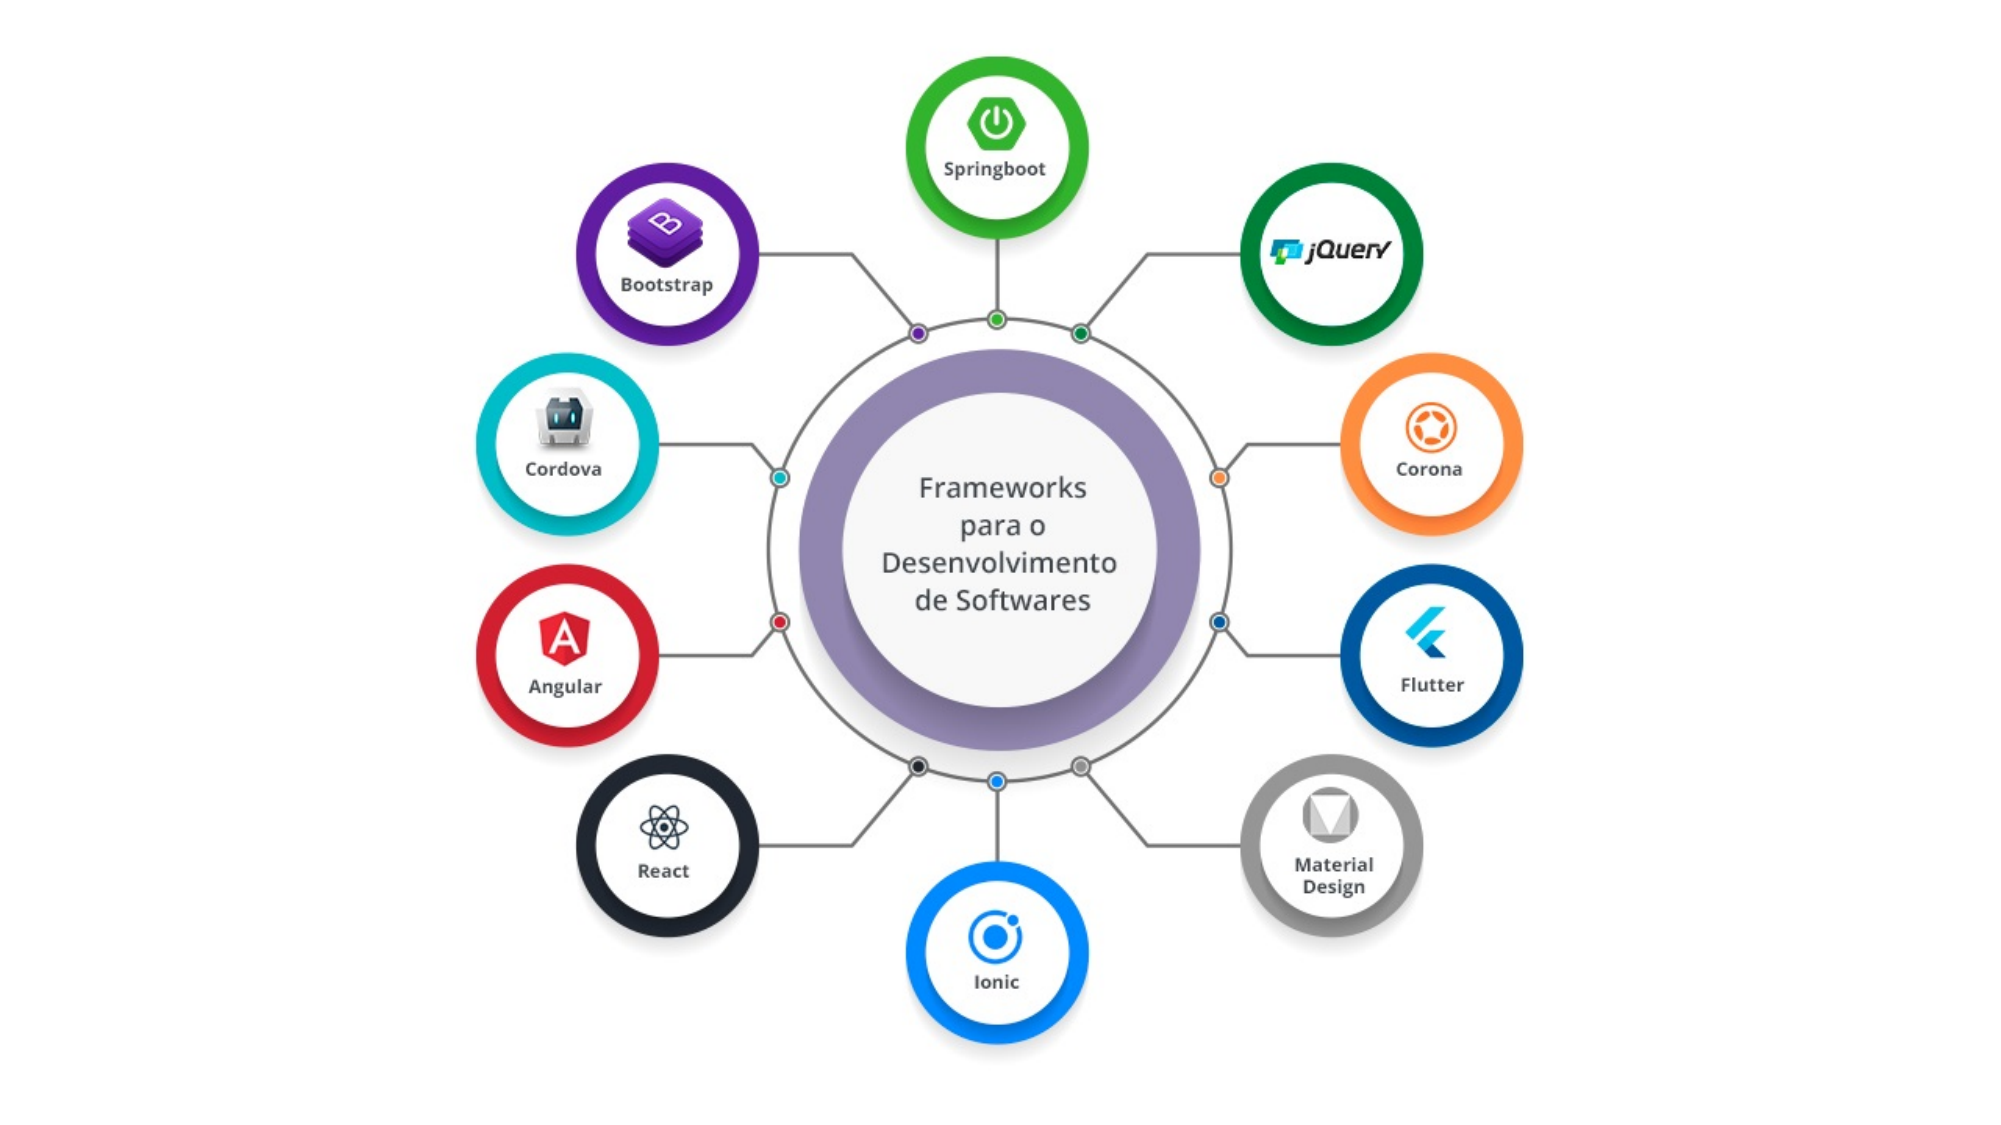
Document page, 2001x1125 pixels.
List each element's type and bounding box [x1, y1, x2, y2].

picture [453, 24, 1547, 1100]
